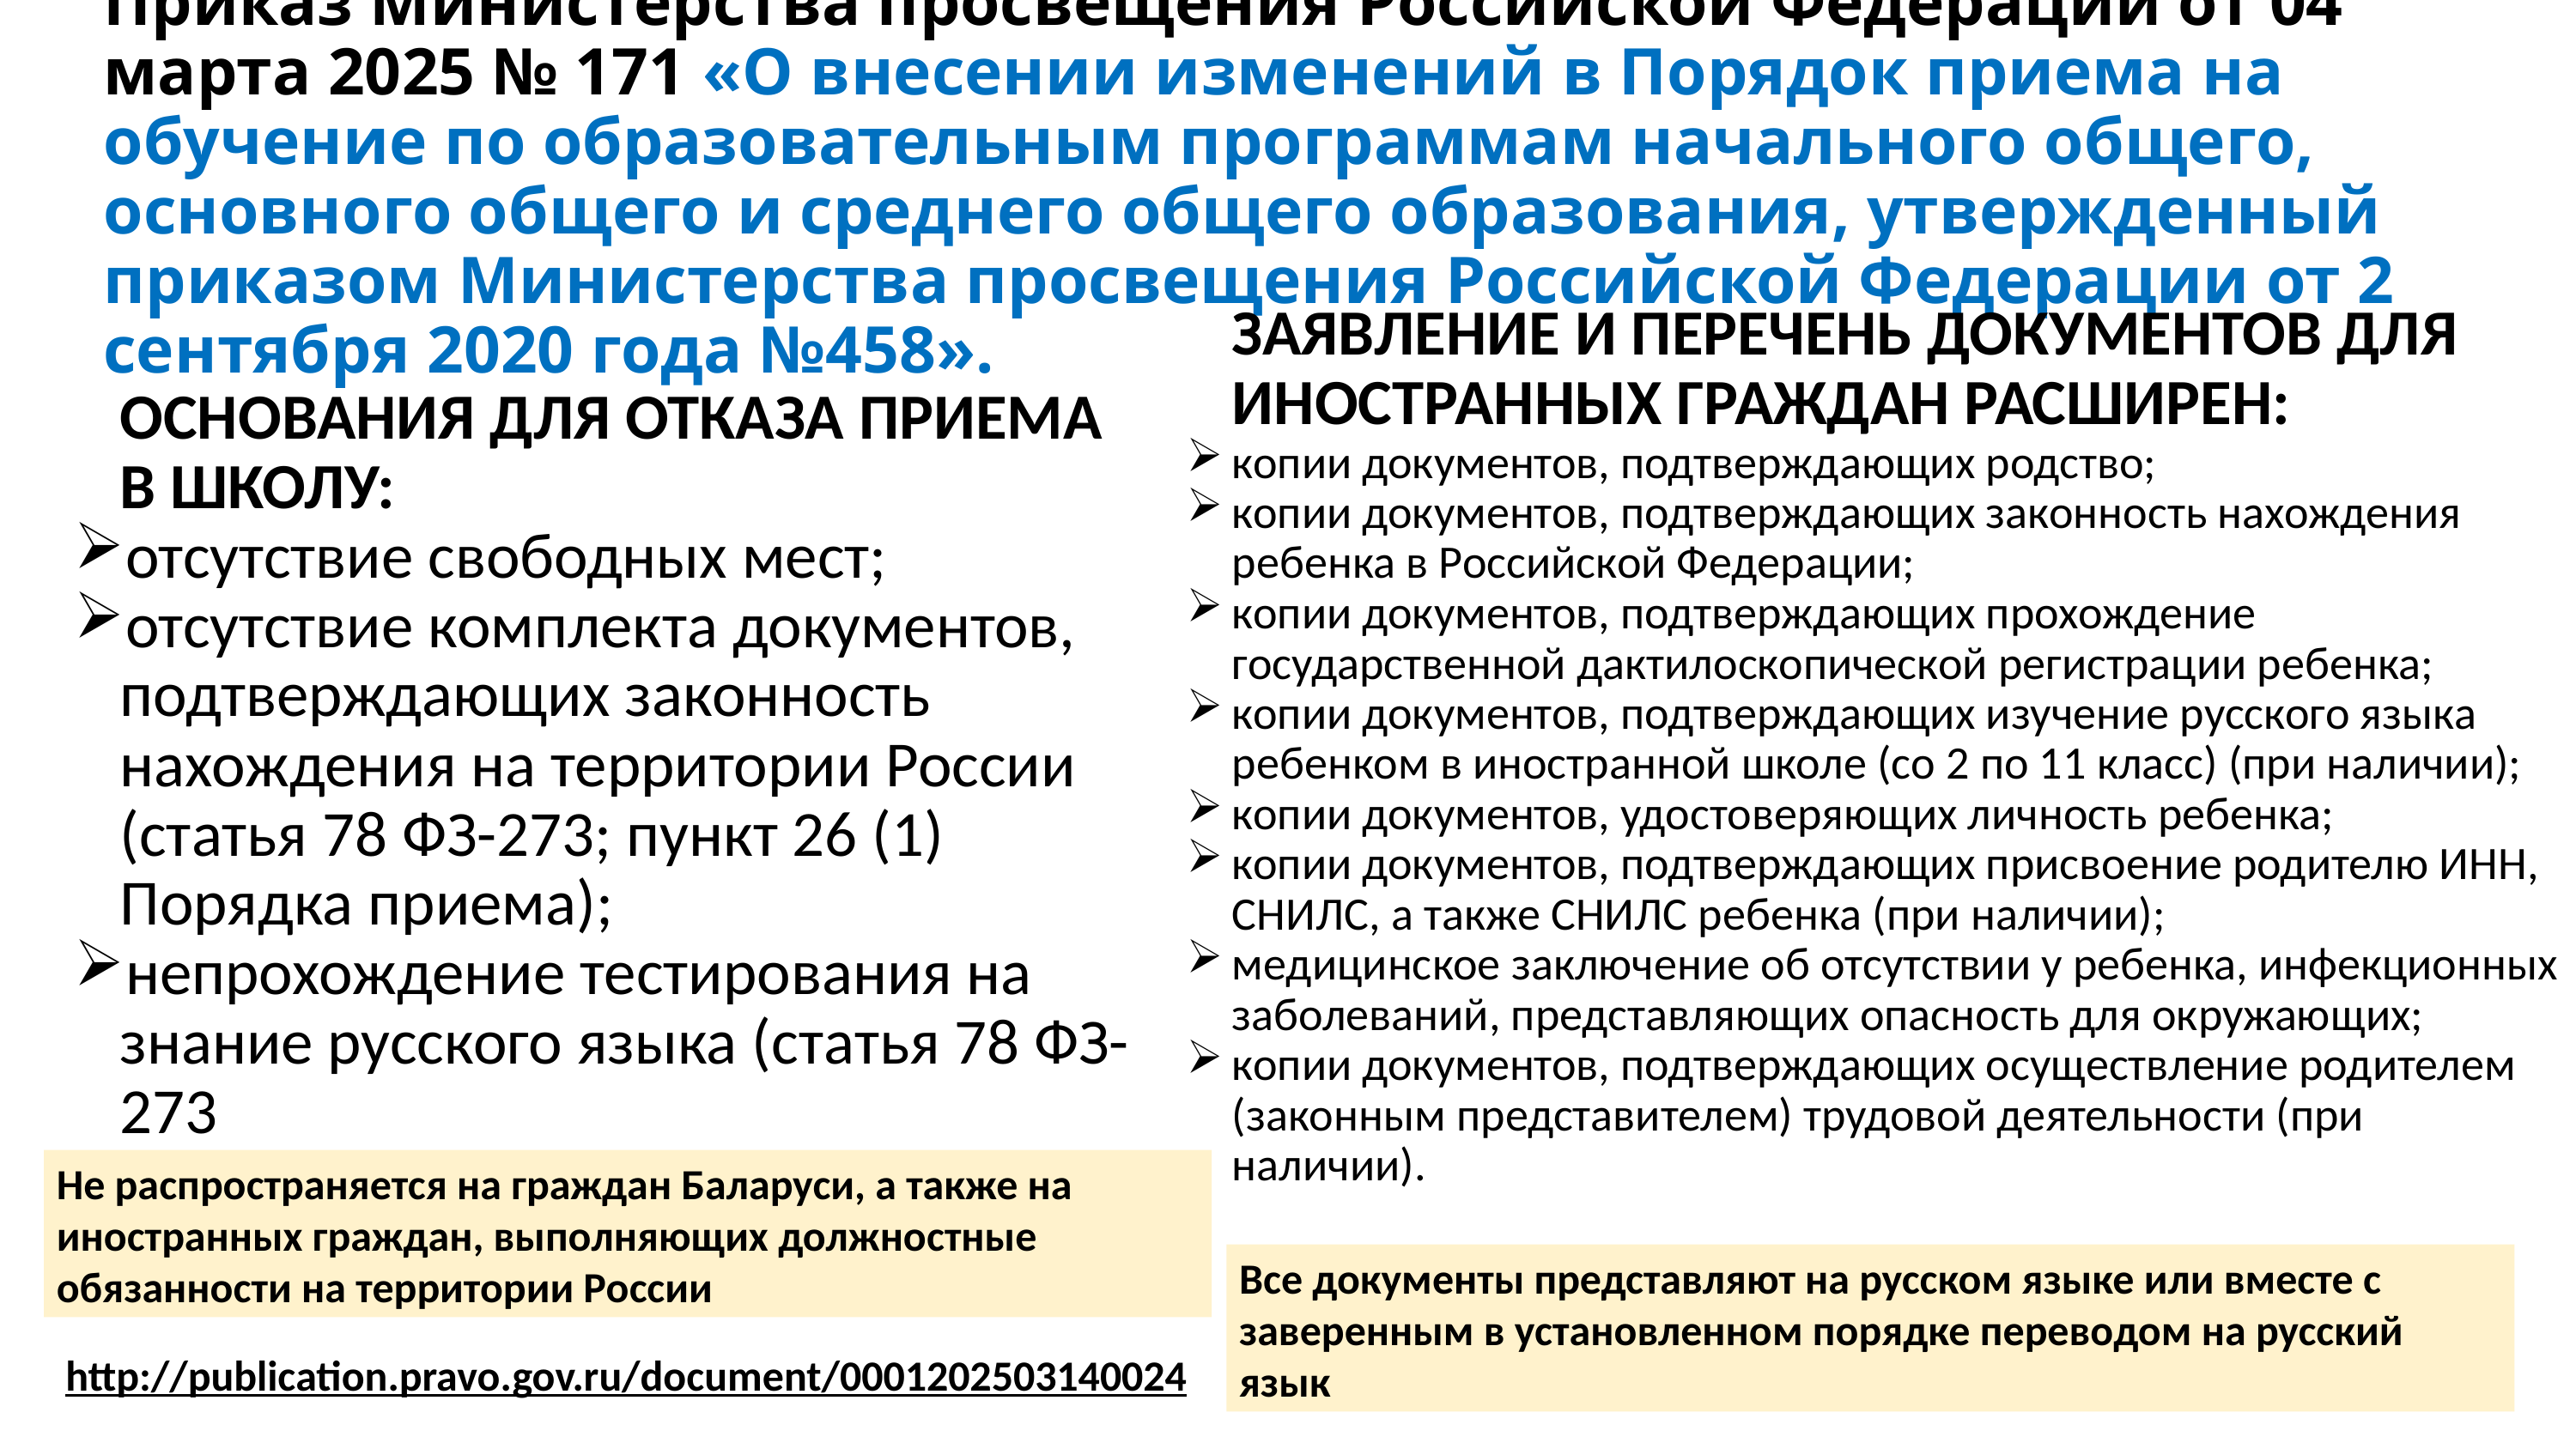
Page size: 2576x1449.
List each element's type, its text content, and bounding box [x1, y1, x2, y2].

text_box http://publication.pravo.gov.ru/document/0001202503140024 [52, 1342, 1210, 1407]
text_box Все документы представляют на русском языке или вместе с заверенным в установленном порядке переводом на русский язык [1226, 1244, 2515, 1412]
text_box Не распространяется на граждан Баларуси, а также на иностранных граждан, выполняющих должностные обязанности на территории России [44, 1149, 1212, 1318]
title Приказ Министерства просвещения Российской Федерации от 04 марта 2025 № 171 «О внесении изменений в Порядок приема на обучение по образовательным программам начального общего, основного общего и среднего общего образования, утвержденный приказом Министерства просвещения Российской Федерации от 2 сентября 2020 года №458». [90, 76, 2524, 357]
list ЗАЯВЛЕНИЕ И ПЕРЕЧЕНЬ ДОКУМЕНТОВ ДЛЯ ИНОСТРАННЫХ ГРАЖДАН РАСШИРЕН: копии документов, подтверждающих родство; копии документов, подтверждающих законность нахождения ребенка в Российской Федерации; копии документов, подтверждающих прохождение государственной дактилоскопической регистрации ребенка; копии документов, подтверждающих изучение русского языка ребенком в иностранной школе (со 2 по 11 класс) (при наличии); копии документов, удостоверяющих личность ребенка; копии документов, подтверждающих присвоение родителю ИНН, СНИЛС, а также СНИЛС ребенка (при наличии); медицинское заключение об отсутствии у ребенка, инфекционных заболеваний, представляющих опасность для окружающих; копии документов, подтверждающих осуществление родителем (законным представителем) трудовой деятельности (при наличии). [1170, 292, 2576, 1258]
list ОСНОВАНИЯ ДЛЯ ОТКАЗА ПРИЕМА В ШКОЛУ: отсутствие свободных мест; отсутствие комплекта документов, подтверждающих законность нахождения на территории России (статья 78 ФЗ-273; пункт 26 (1) Порядка приема); непрохождение тестирования на знание русского языка (статья 78 ФЗ-273 [58, 377, 1154, 872]
